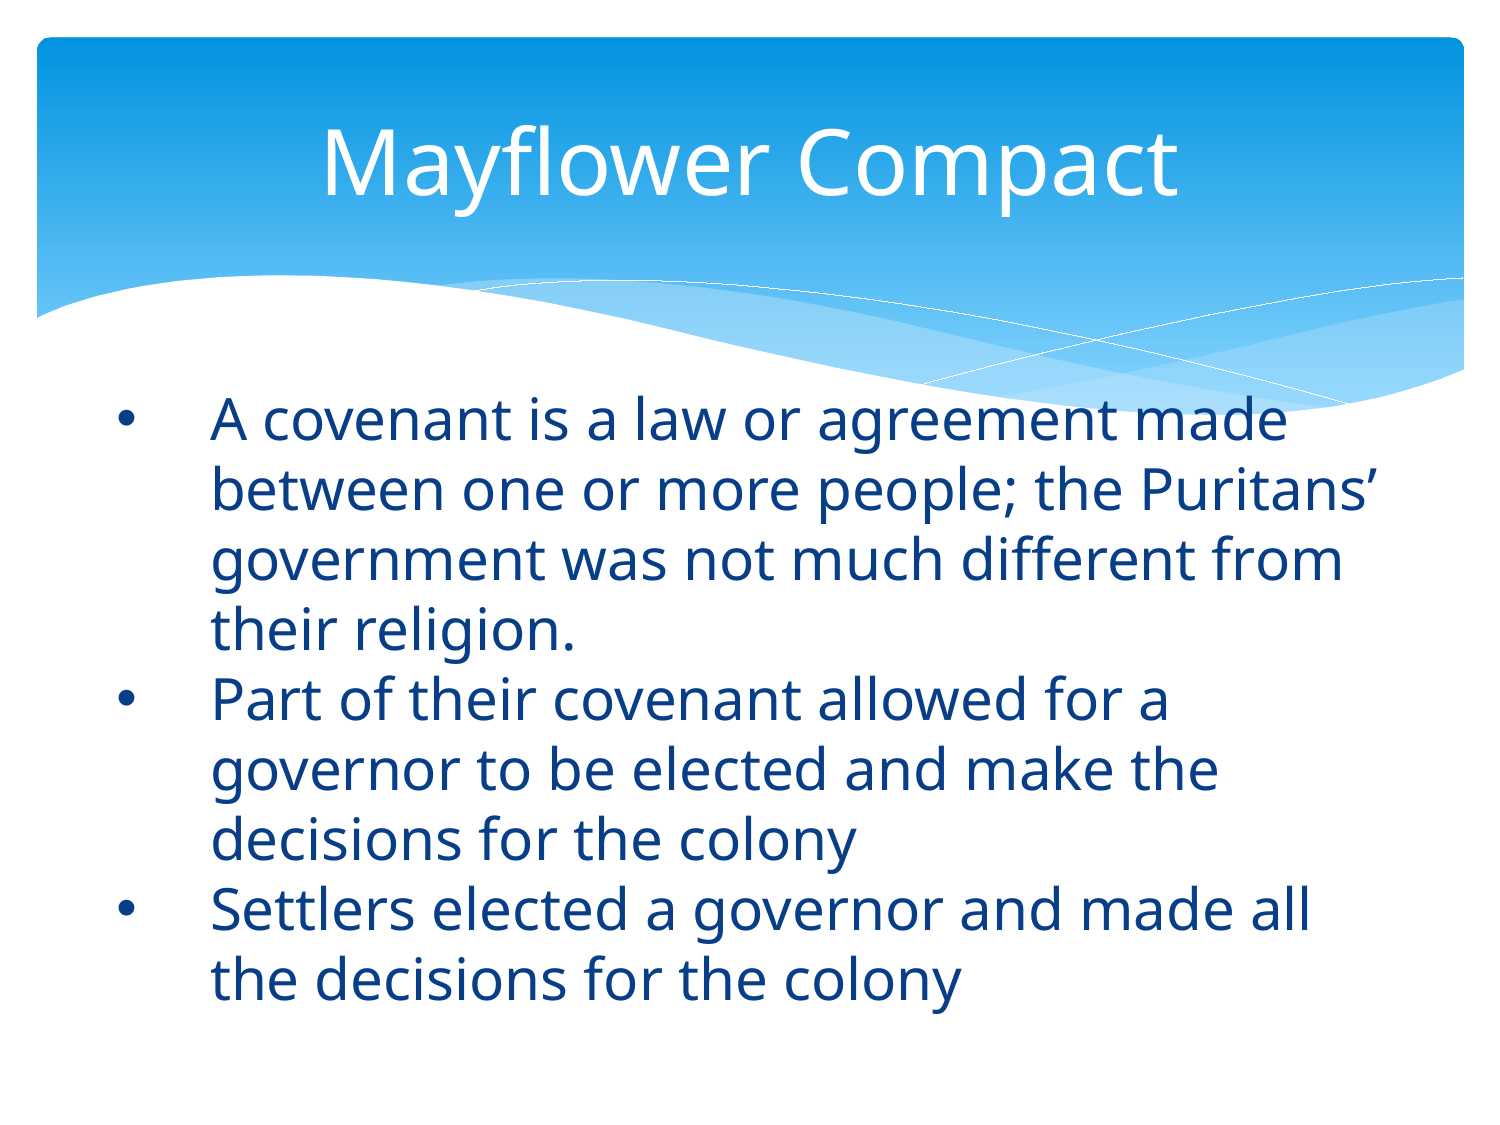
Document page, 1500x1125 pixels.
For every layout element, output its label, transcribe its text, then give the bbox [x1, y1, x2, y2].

text_box A covenant is a law or agreement made between one or more people; the Puritans’ government was not much different from their religion. Part of their covenant allowed for a governor to be elected and make the decisions for the colony Settlers elected a governor and made all the decisions for the colony [101, 374, 1402, 1090]
title Mayflower Compact [75, 55, 1425, 261]
